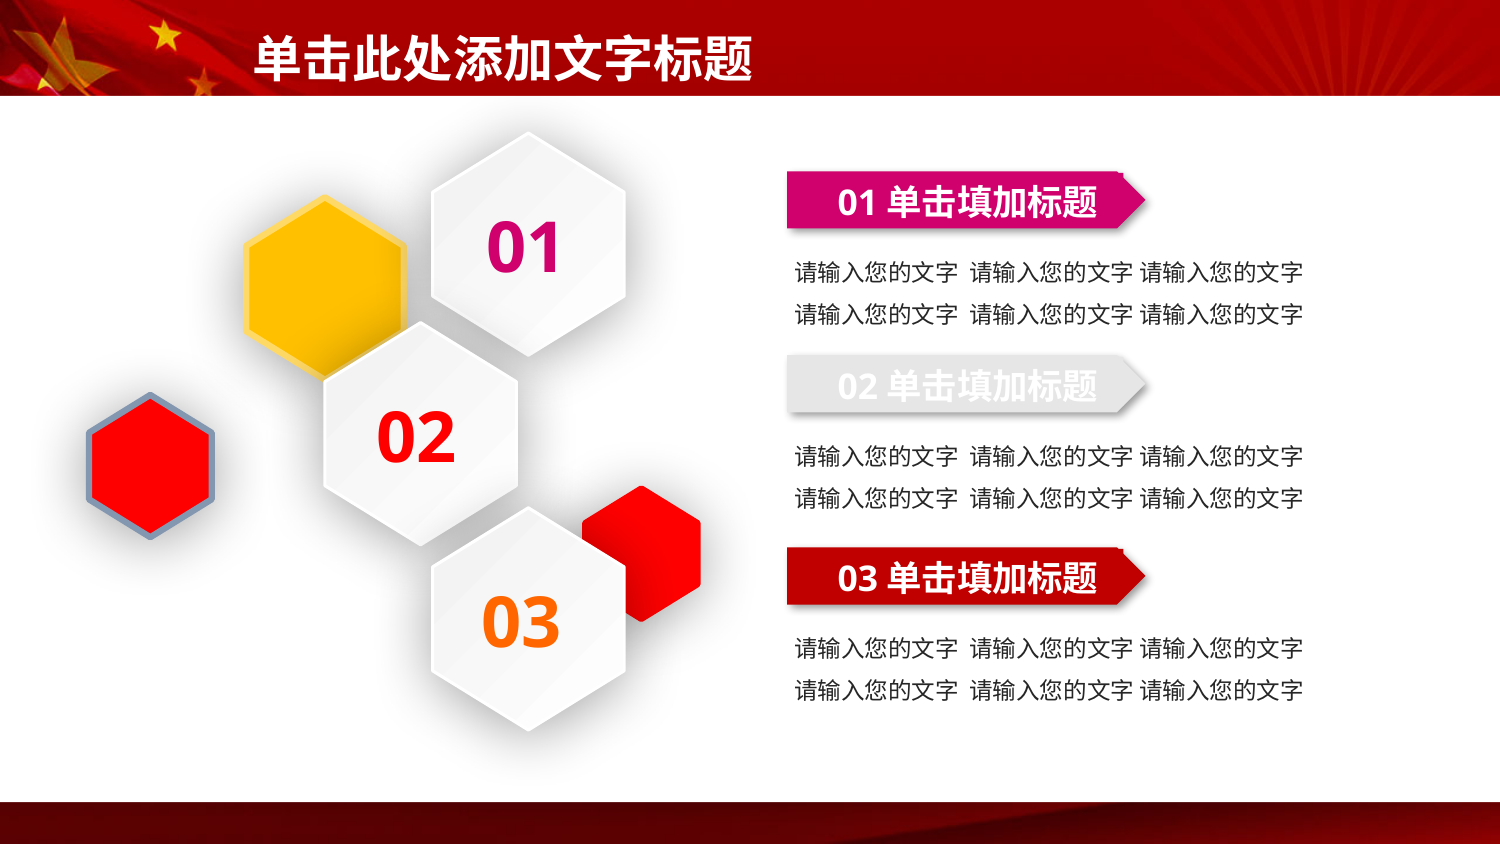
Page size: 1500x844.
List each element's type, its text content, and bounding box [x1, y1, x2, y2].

picture [0, 0, 1500, 95]
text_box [432, 507, 625, 730]
text_box 请输入您的文字 请输入您的文字 请输入您的文字 请输入您的文字 请输入您的文字 请输入您的文字 [783, 237, 1328, 334]
text_box 请输入您的文字 请输入您的文字 请输入您的文字 请输入您的文字 请输入您的文字 请输入您的文字 [783, 421, 1328, 518]
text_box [324, 322, 517, 545]
picture [0, 803, 1500, 844]
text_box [787, 171, 1146, 229]
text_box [787, 355, 1146, 413]
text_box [787, 547, 1146, 605]
text_box 请输入您的文字 请输入您的文字 请输入您的文字 请输入您的文字 请输入您的文字 请输入您的文字 [783, 613, 1328, 710]
text_box [88, 394, 212, 538]
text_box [432, 133, 625, 356]
text_box [611, 488, 698, 605]
text_box [246, 197, 393, 366]
